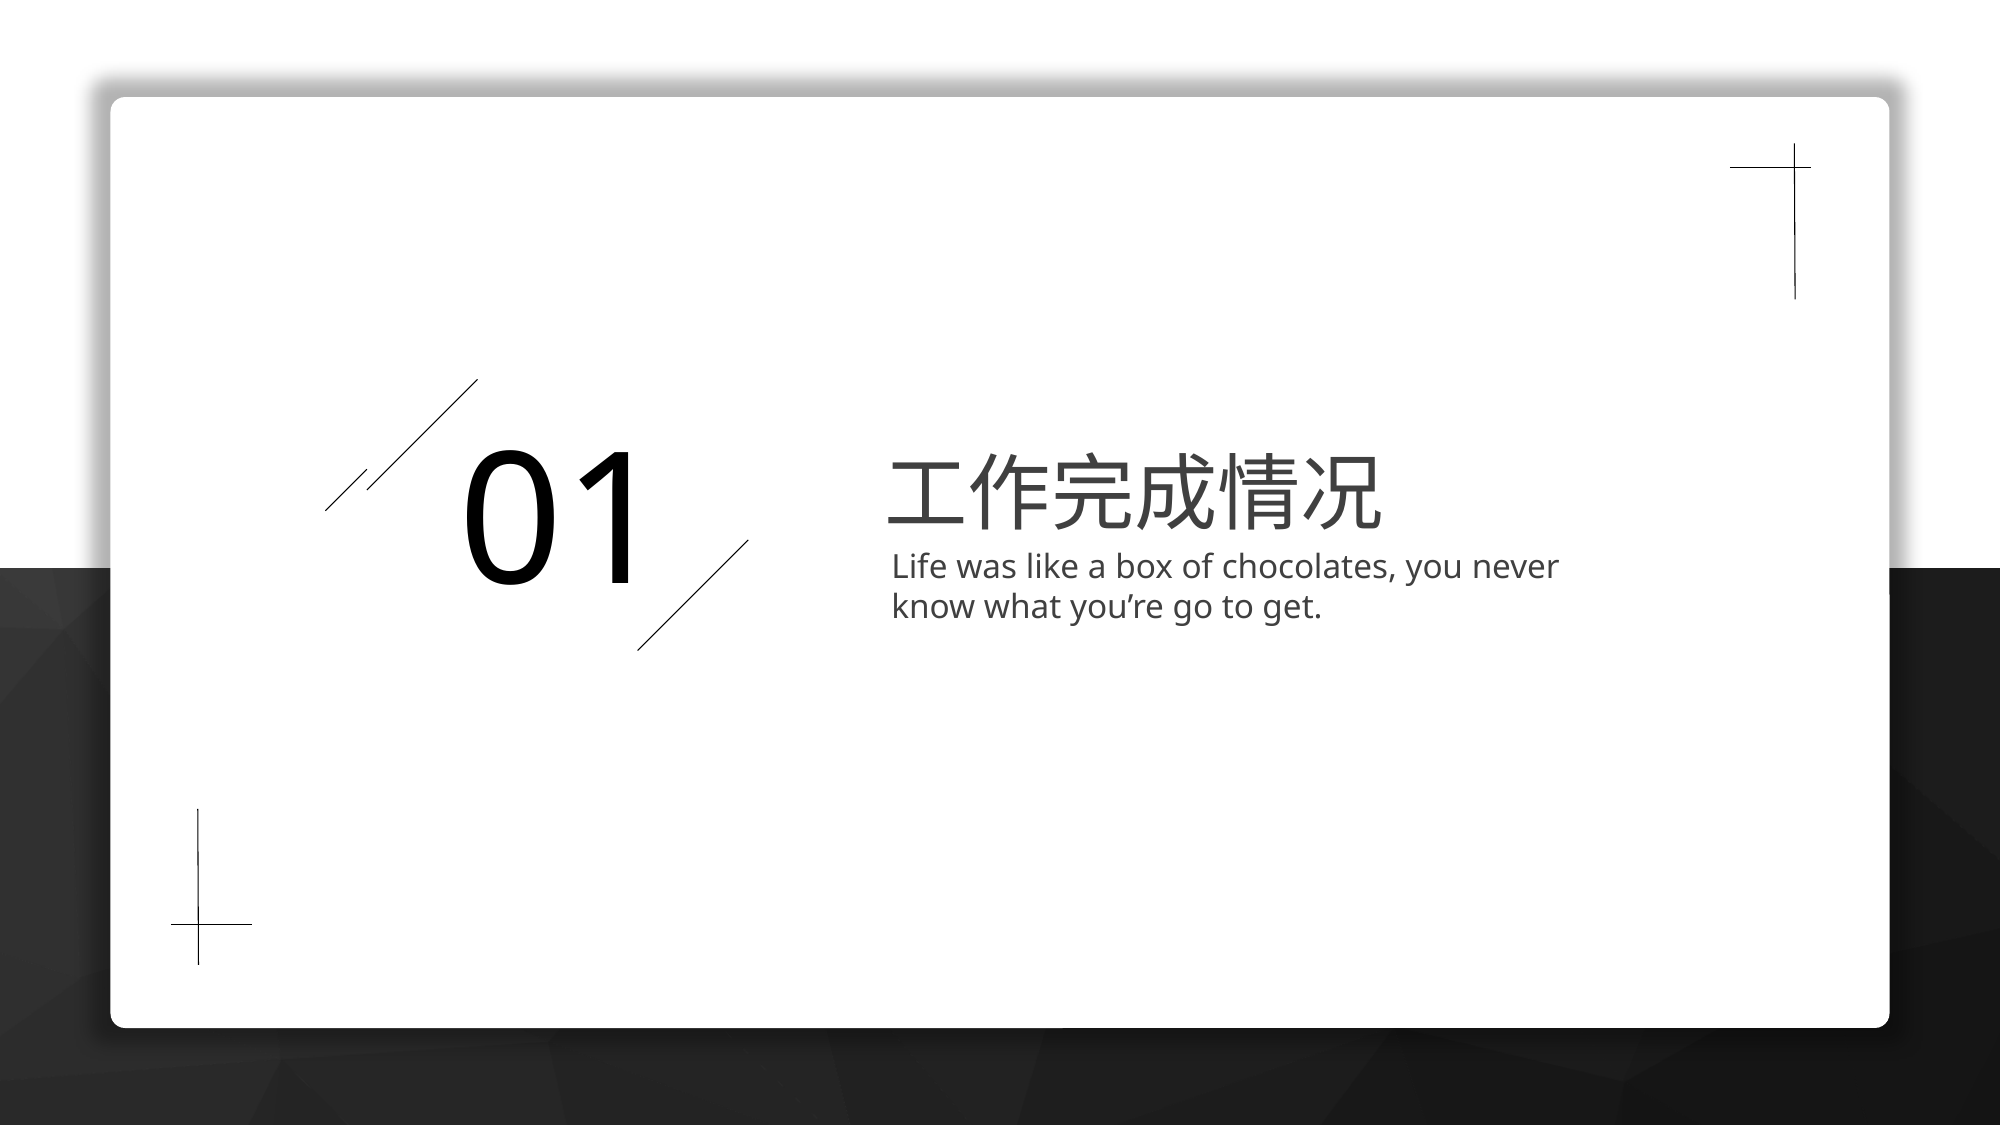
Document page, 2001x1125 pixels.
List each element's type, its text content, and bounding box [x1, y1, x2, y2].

text_box 工作完成情况 [870, 432, 1596, 548]
picture [0, 568, 2000, 1125]
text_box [637, 539, 749, 651]
text_box 01 [422, 393, 704, 568]
text_box [109, 95, 1891, 568]
text_box Life was like a box of chocolates, you never know what you’re go to get. [876, 537, 1645, 568]
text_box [325, 469, 367, 511]
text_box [366, 379, 478, 490]
